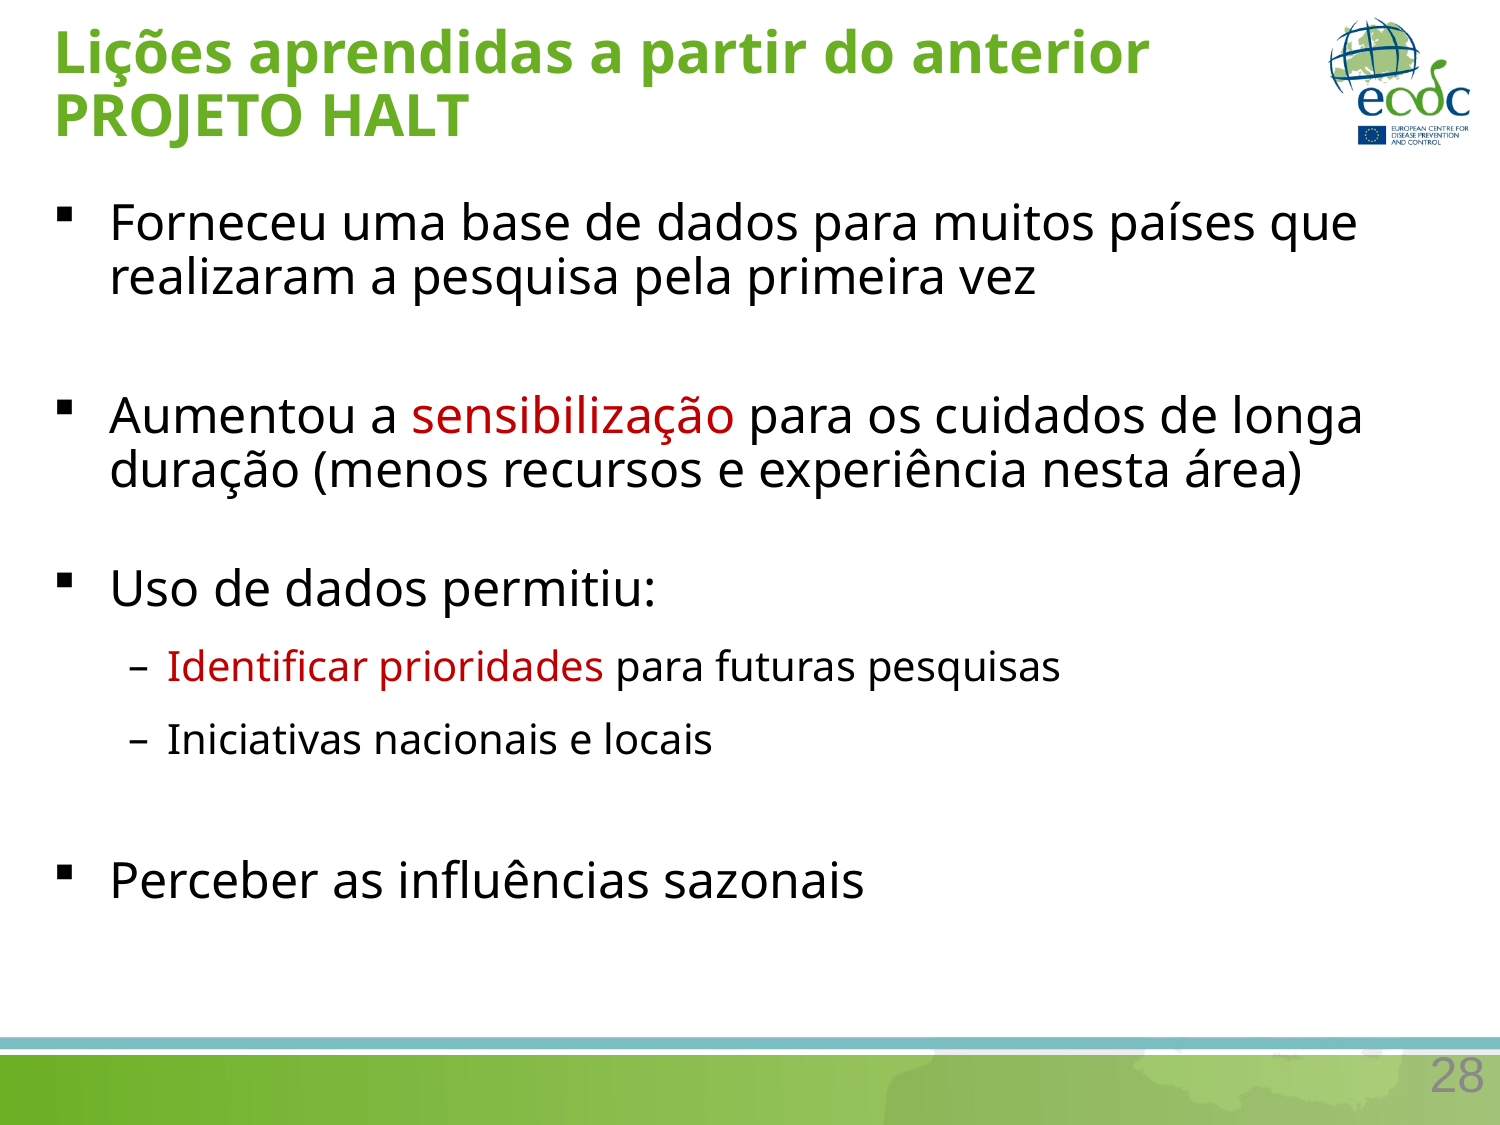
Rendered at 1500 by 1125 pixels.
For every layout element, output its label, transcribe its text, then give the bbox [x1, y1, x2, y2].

picture [0, 1037, 1500, 1125]
picture [1328, 17, 1473, 148]
slide_number 28 [1149, 1042, 1500, 1103]
list Forneceu uma base de dados para muitos países que realizaram a pesquisa pela primeira vez Aumentou a sensibilização para os cuidados de longa duração (menos recursos e experiência nesta área) Uso de dados permitiu: Identificar prioridades para futuras pesquisas Iniciativas nacionais e locais Perceber as influências sazonais [53, 196, 1452, 1024]
title Lições aprendidas a partir do anterior PROJETO HALT [53, 23, 1404, 159]
